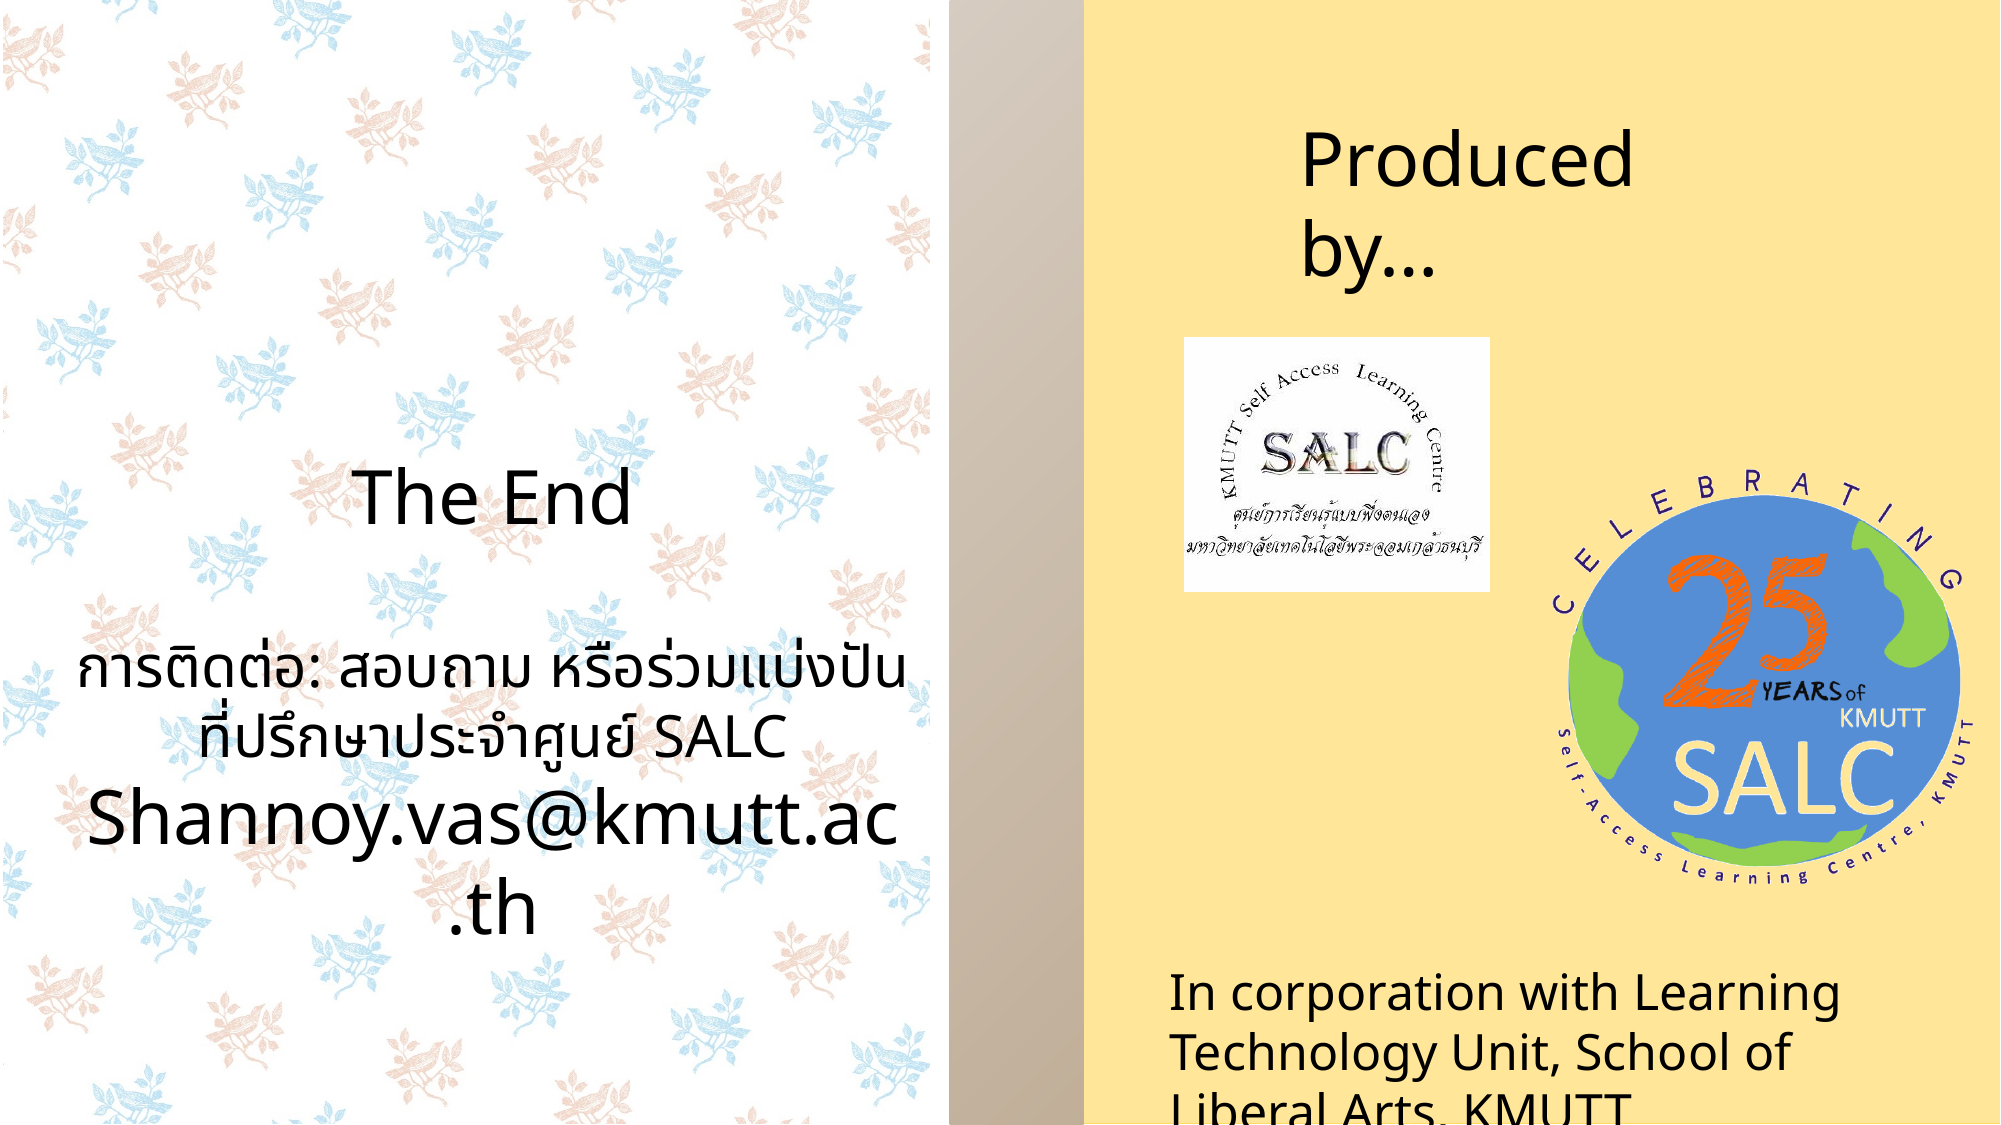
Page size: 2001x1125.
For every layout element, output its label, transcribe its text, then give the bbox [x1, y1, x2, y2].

picture [3, 0, 930, 1124]
text_box In corporation with Learning Technology Unit, School of Liberal Arts, KMUTT [1154, 952, 1955, 1125]
picture [1534, 441, 1982, 890]
text_box Produced by… [1284, 104, 1785, 299]
picture [1184, 337, 1490, 592]
text_box [949, 0, 1085, 1125]
text_box [1085, 0, 2000, 1124]
